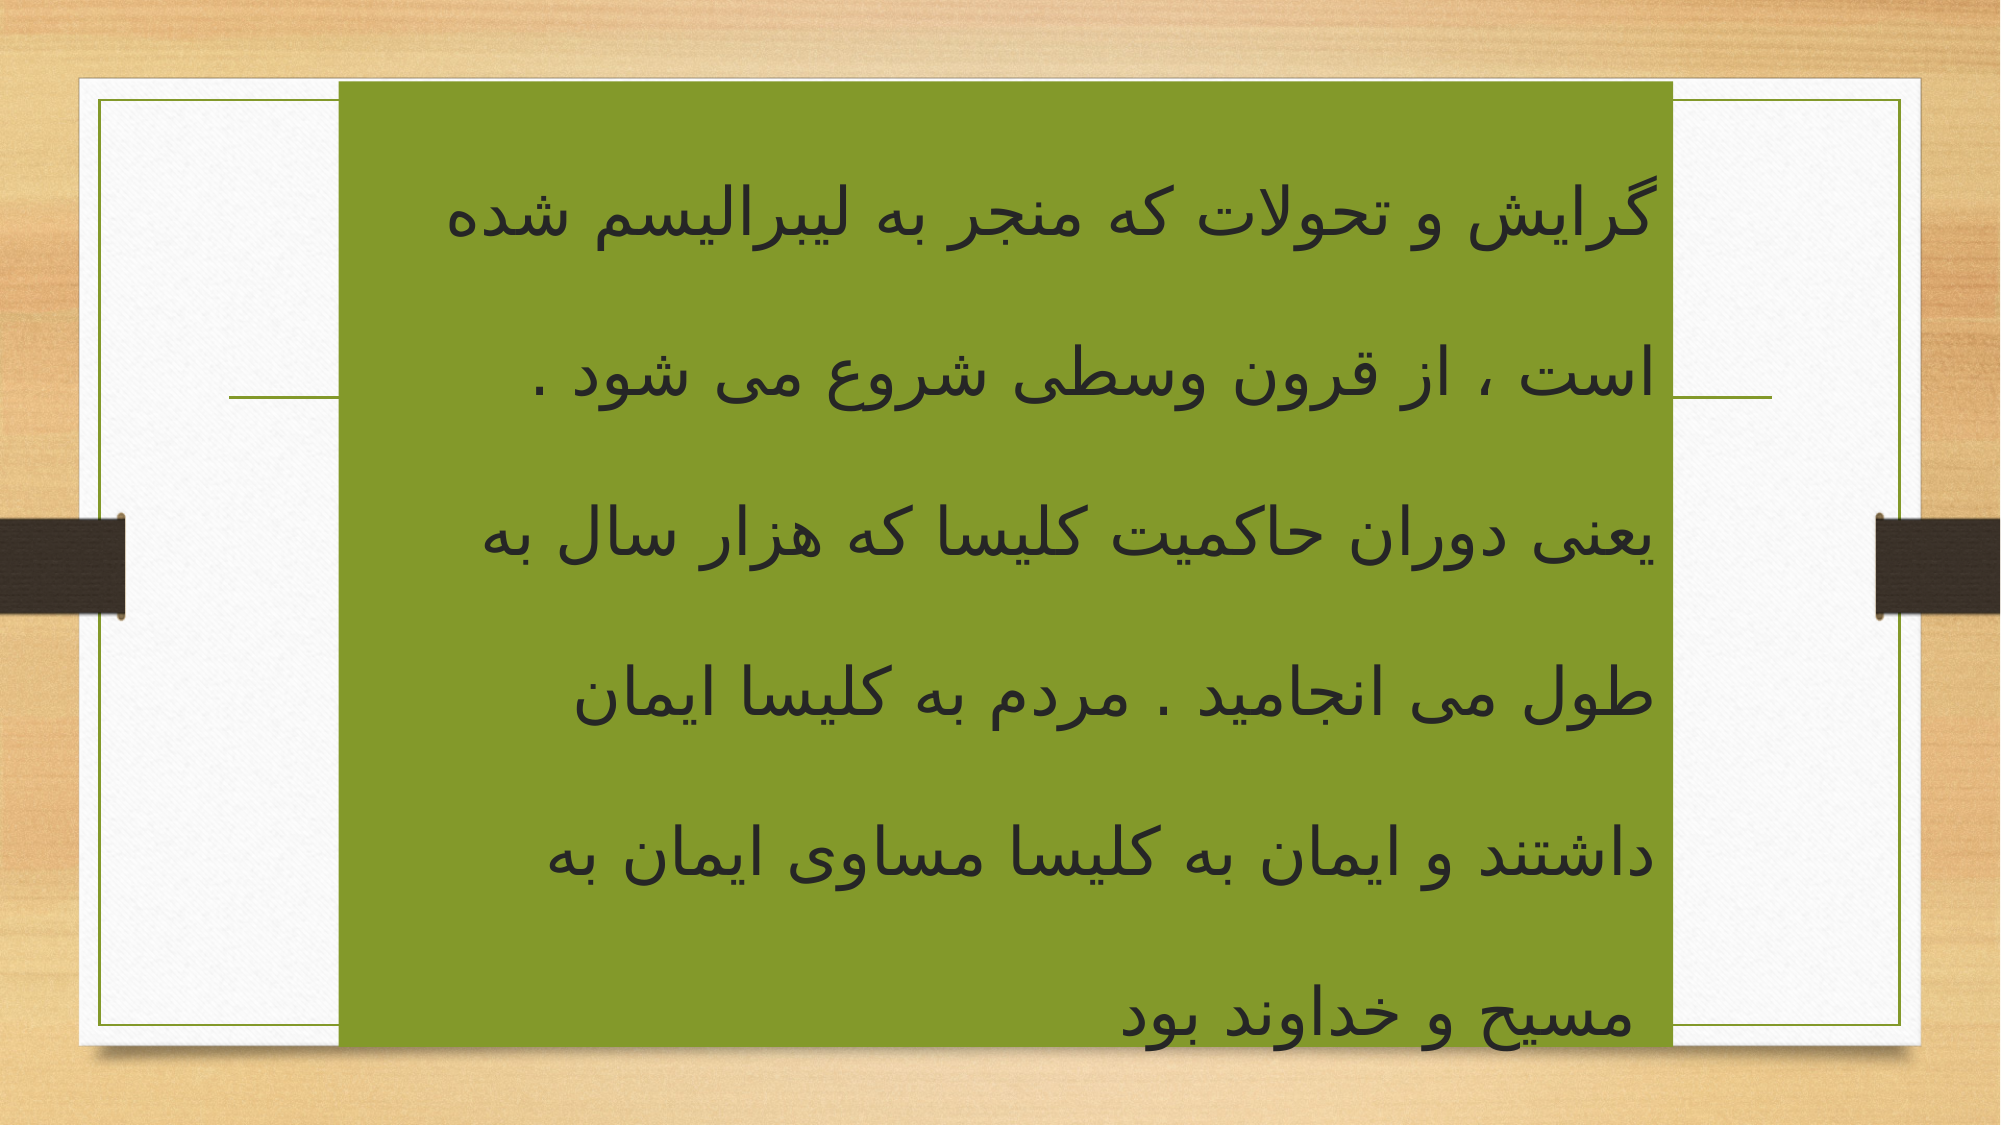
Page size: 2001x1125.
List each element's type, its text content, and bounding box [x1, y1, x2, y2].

picture [0, 0, 2001, 1125]
list گرایش و تحولات که منجر به لیبرالیسم شده است ، از قرون وسطی شروع می شود . یعنی دوران حاکمیت کلیسا که هزار سال به طول می انجامید . مردم به کلیسا ایمان داشتند و ایمان به کلیسا مساوی ایمان به مسیح و خداوند بود [338, 81, 1674, 1047]
